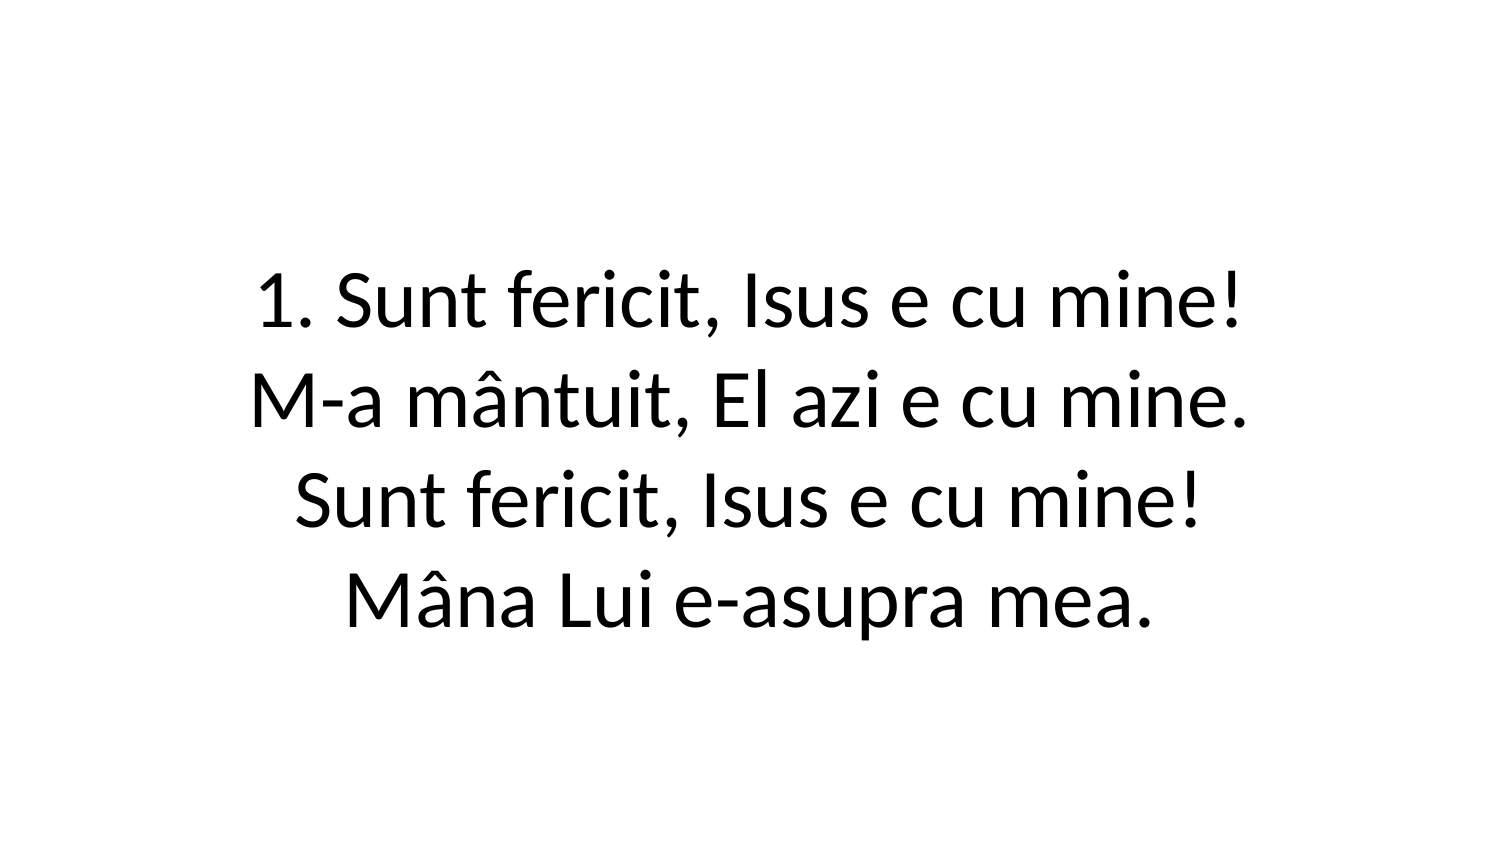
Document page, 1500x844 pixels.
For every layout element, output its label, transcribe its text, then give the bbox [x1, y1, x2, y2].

text_box 1. Sunt fericit, Isus e cu mine! M-a mântuit, El azi e cu mine. Sunt fericit, Isus e cu mine! Mâna Lui e-asupra mea. [233, 192, 1266, 652]
